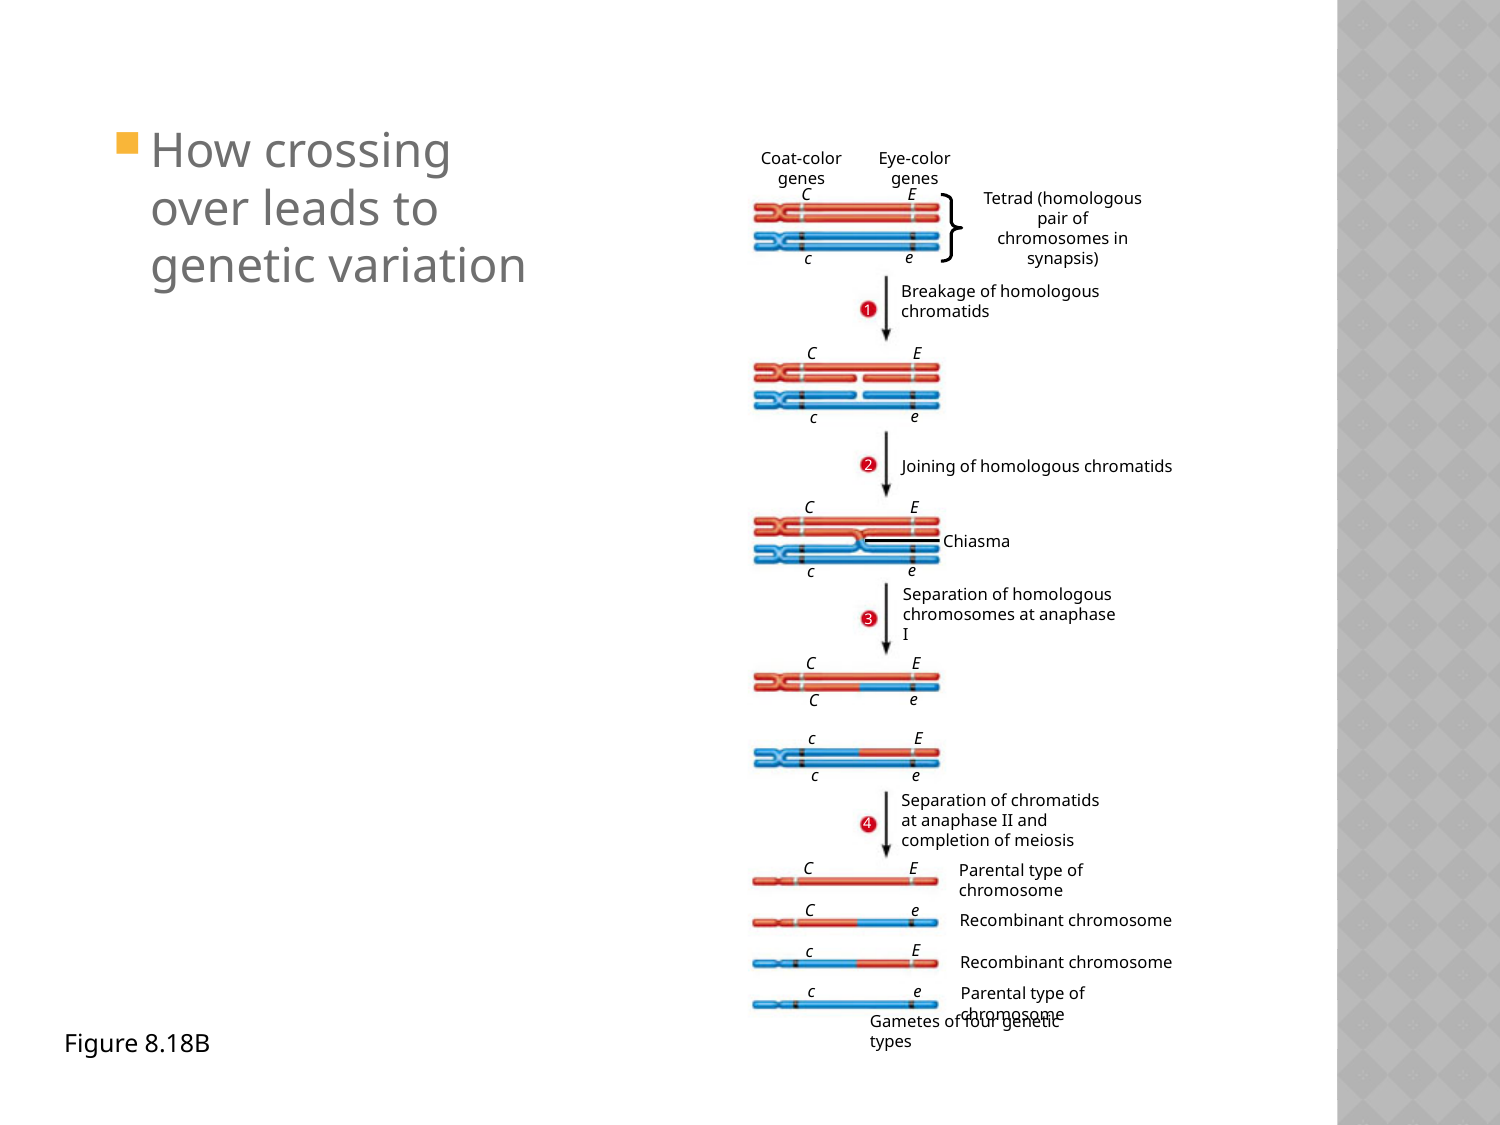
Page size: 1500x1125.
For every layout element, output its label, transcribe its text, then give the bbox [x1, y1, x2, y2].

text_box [848, 282, 1192, 326]
list How crossing over leads to genetic variation [50, 112, 1450, 352]
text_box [847, 781, 1134, 858]
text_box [849, 447, 1192, 484]
text_box Gametes of four genetic types [854, 1003, 1113, 1059]
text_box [725, 139, 971, 1041]
text_box Recombinant chromosome [976, 902, 1203, 938]
text_box Parental type of chromosome [976, 852, 1202, 902]
text_box Recombinant chromosome [976, 944, 1203, 975]
text_box Figure 8.18B [49, 1020, 226, 1065]
text_box Parental type of chromosome [976, 975, 1204, 1031]
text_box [849, 586, 1136, 643]
text_box Chiasma [976, 523, 1032, 558]
